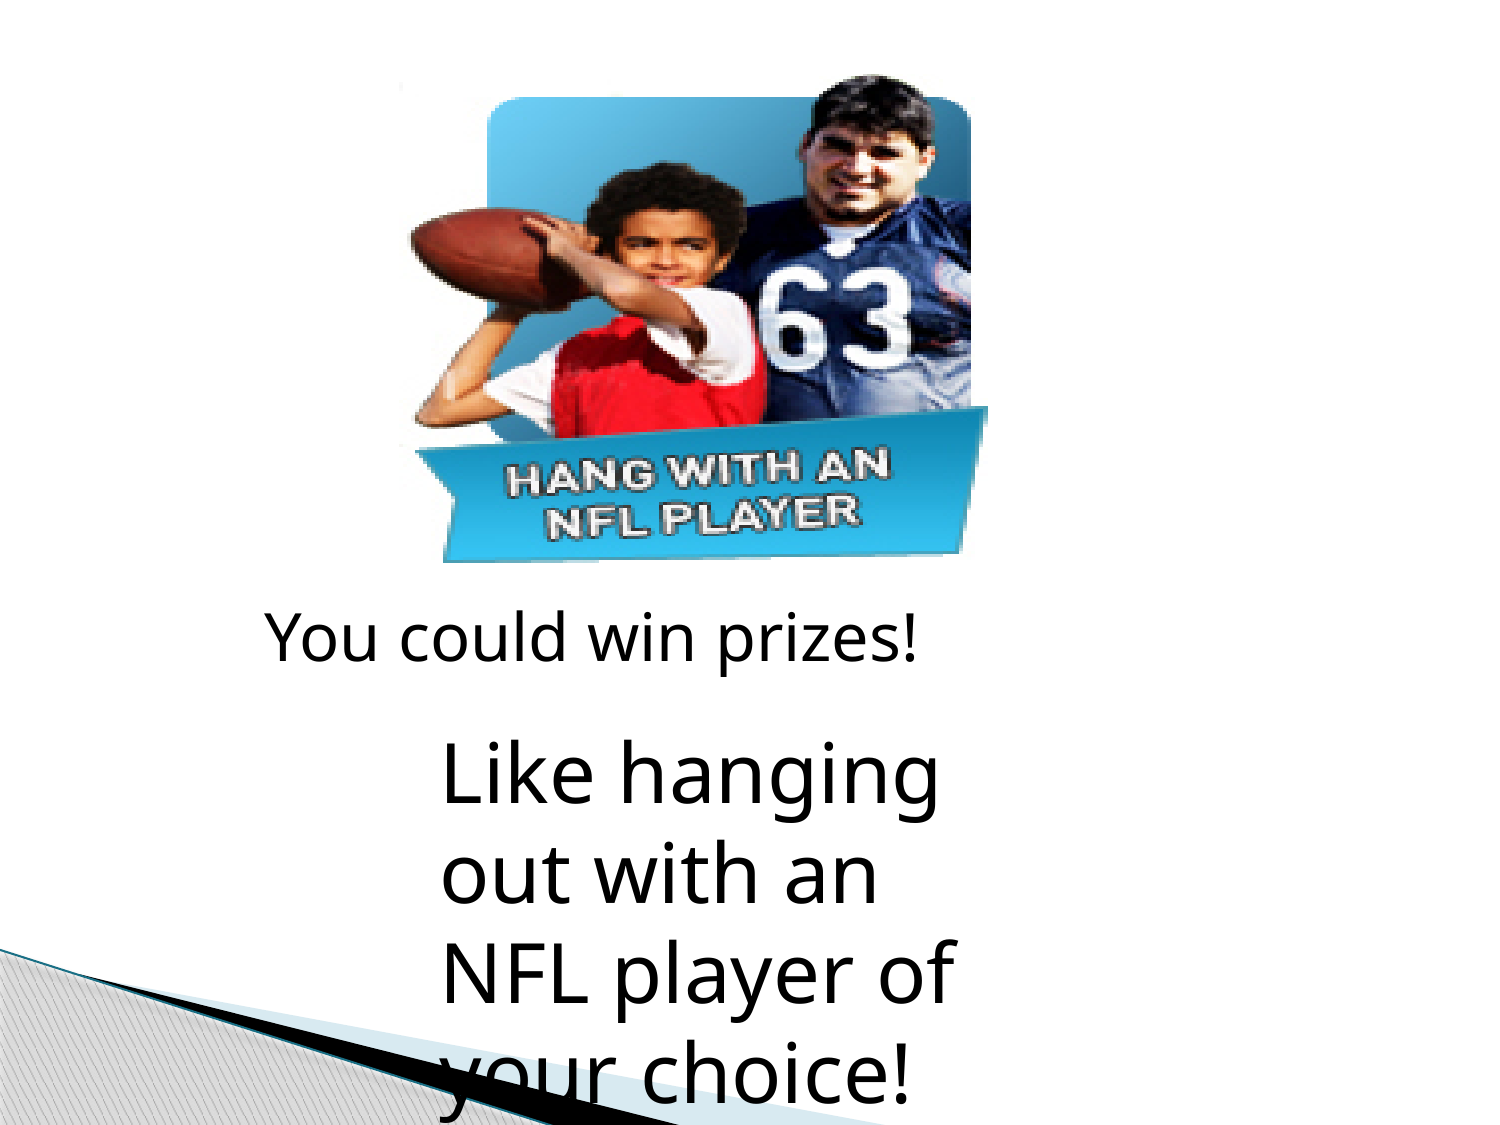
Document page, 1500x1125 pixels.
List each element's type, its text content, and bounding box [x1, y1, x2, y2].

text_box You could win prizes! [249, 587, 1100, 683]
picture [399, 74, 988, 563]
text_box Like hanging out with an NFL player of your choice! [424, 712, 1038, 1125]
